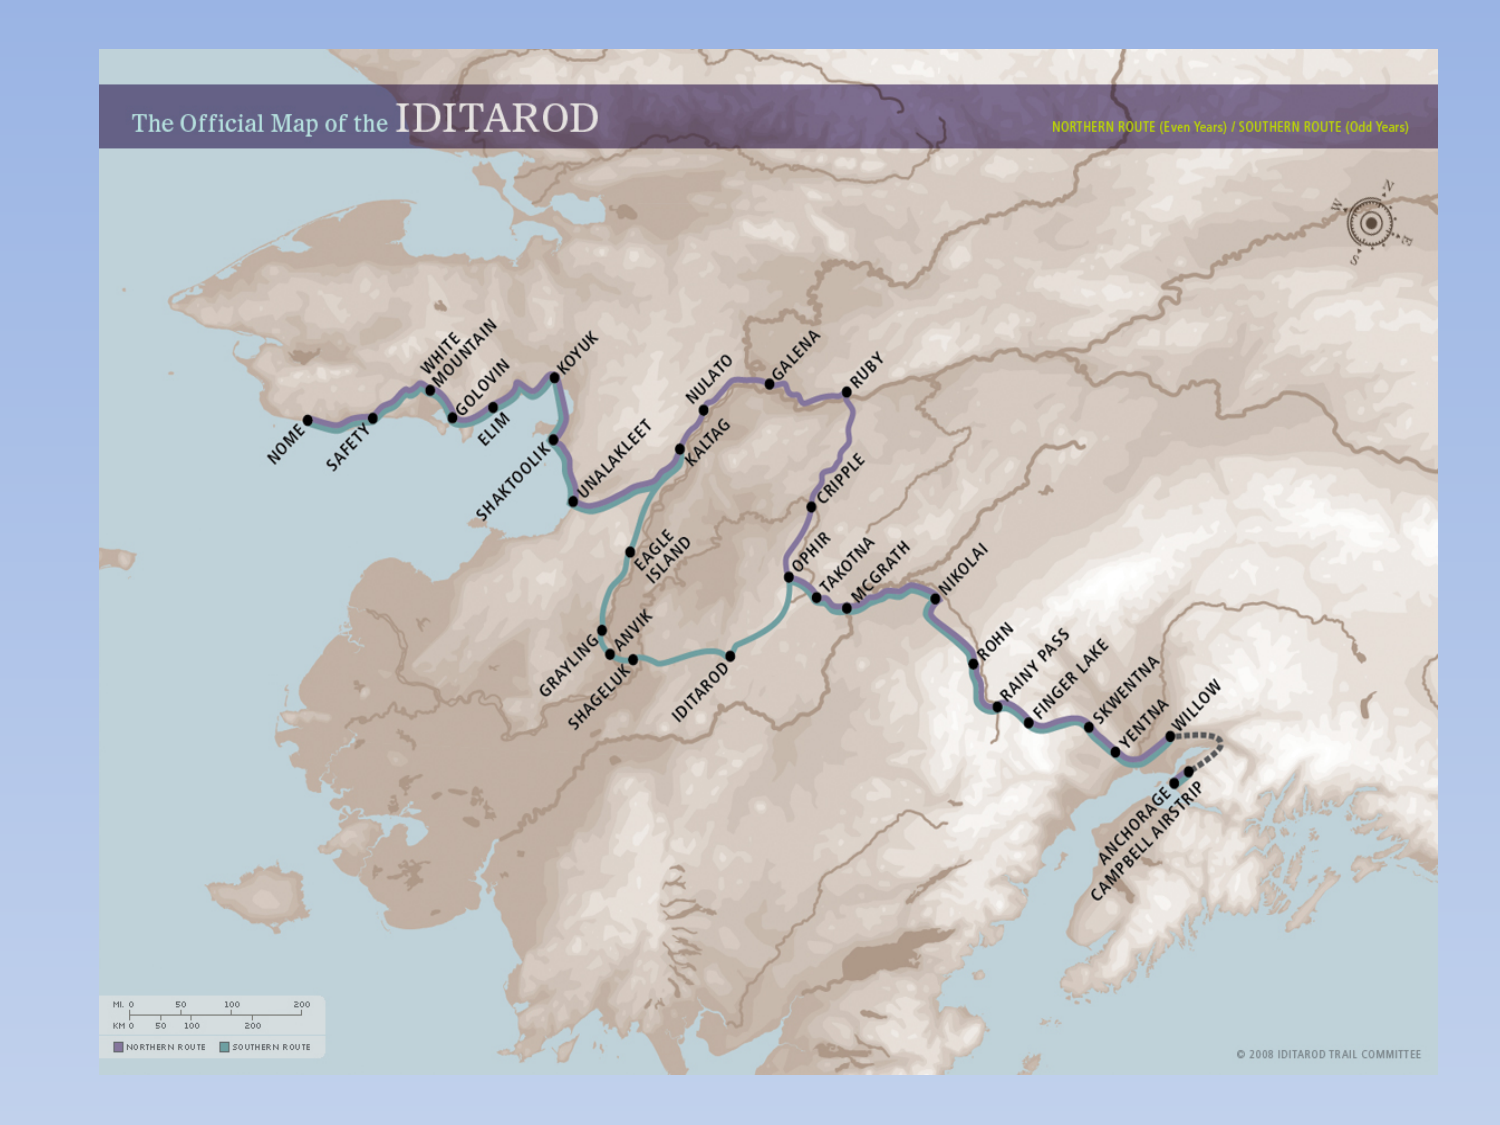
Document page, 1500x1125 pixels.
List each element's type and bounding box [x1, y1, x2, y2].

picture [99, 49, 1438, 1076]
